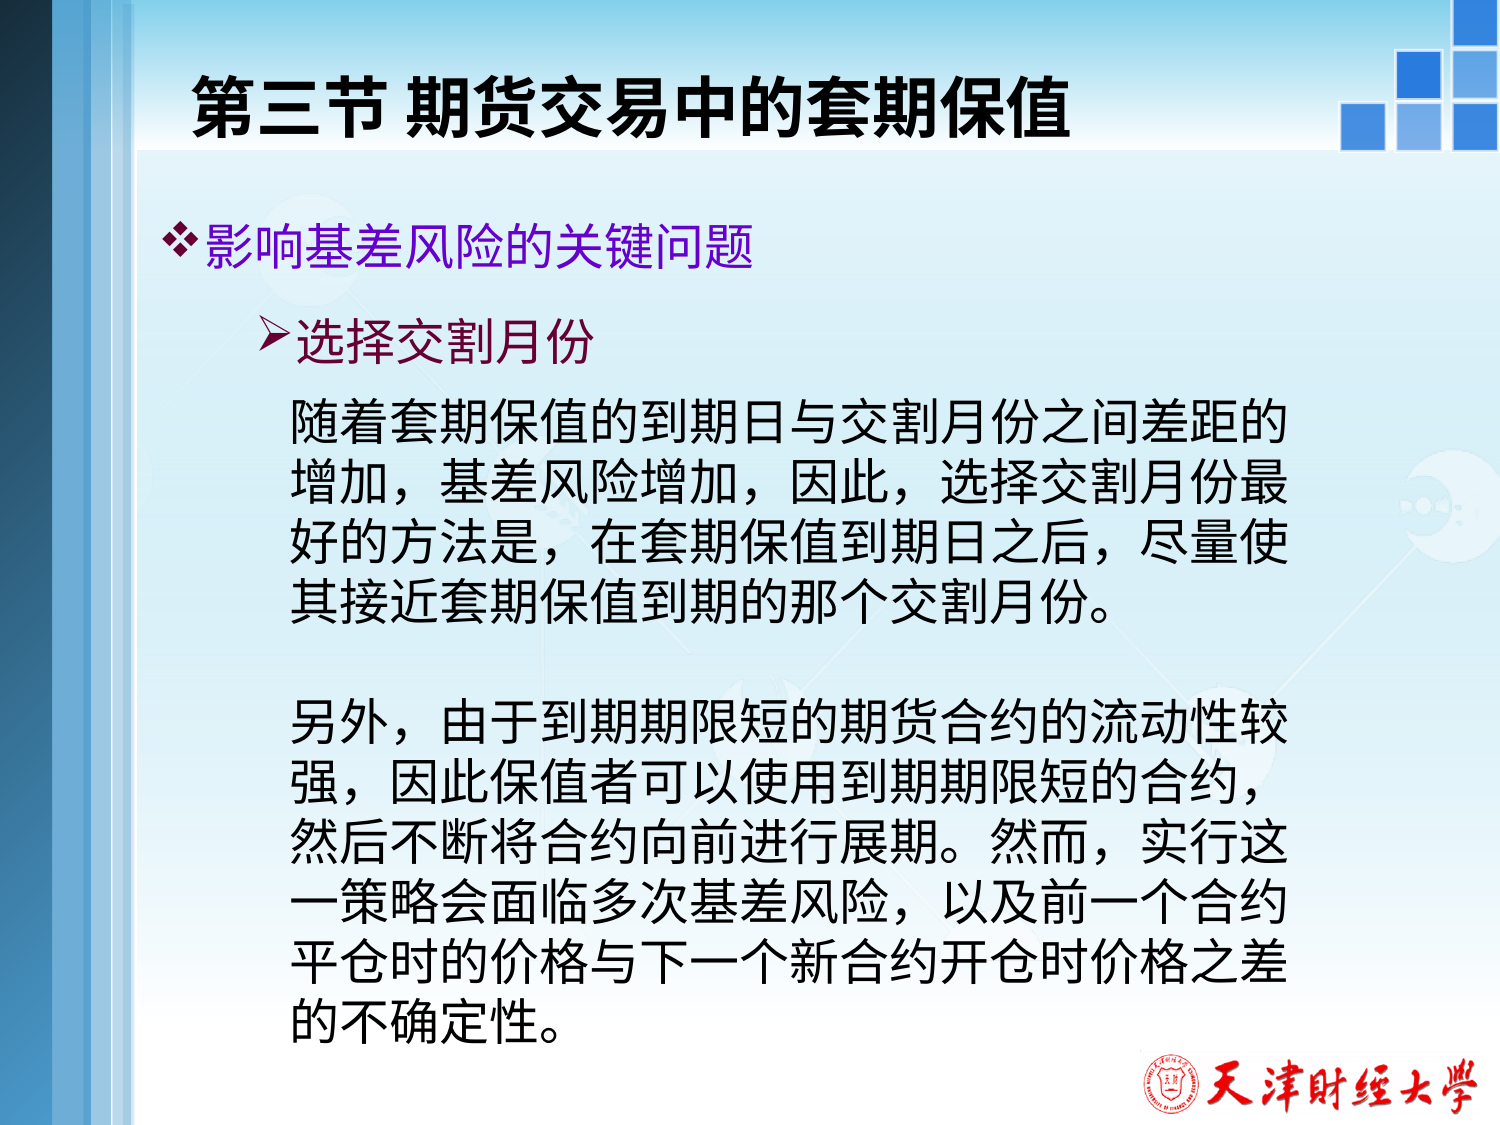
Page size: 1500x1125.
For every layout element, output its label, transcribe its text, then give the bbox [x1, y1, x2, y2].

picture [132, 150, 1500, 965]
title 第三节 期货交易中的套期保值 [174, 75, 1175, 138]
text_box 影响基差风险的关键问题 [144, 207, 1094, 283]
text_box 随着套期保值的到期日与交割月份之间差距的增加，基差风险增加，因此，选择交割月份最好的方法是，在套期保值到期日之后，尽量使其接近套期保值到期的那个交割月份。 另外，由于到期期限短的期货合约的流动性较强，因此保值者可以使用到期期限短的合约，然后不断将合约向前进行展期。然而，实行这一策略会面临多次基差风险，以及前一个合约平仓时的价格与下一个新合约开仓时价格之差的不确定性。 [274, 382, 1325, 1118]
picture [1131, 1049, 1500, 1119]
text_box 选择交割月份 [237, 302, 619, 378]
